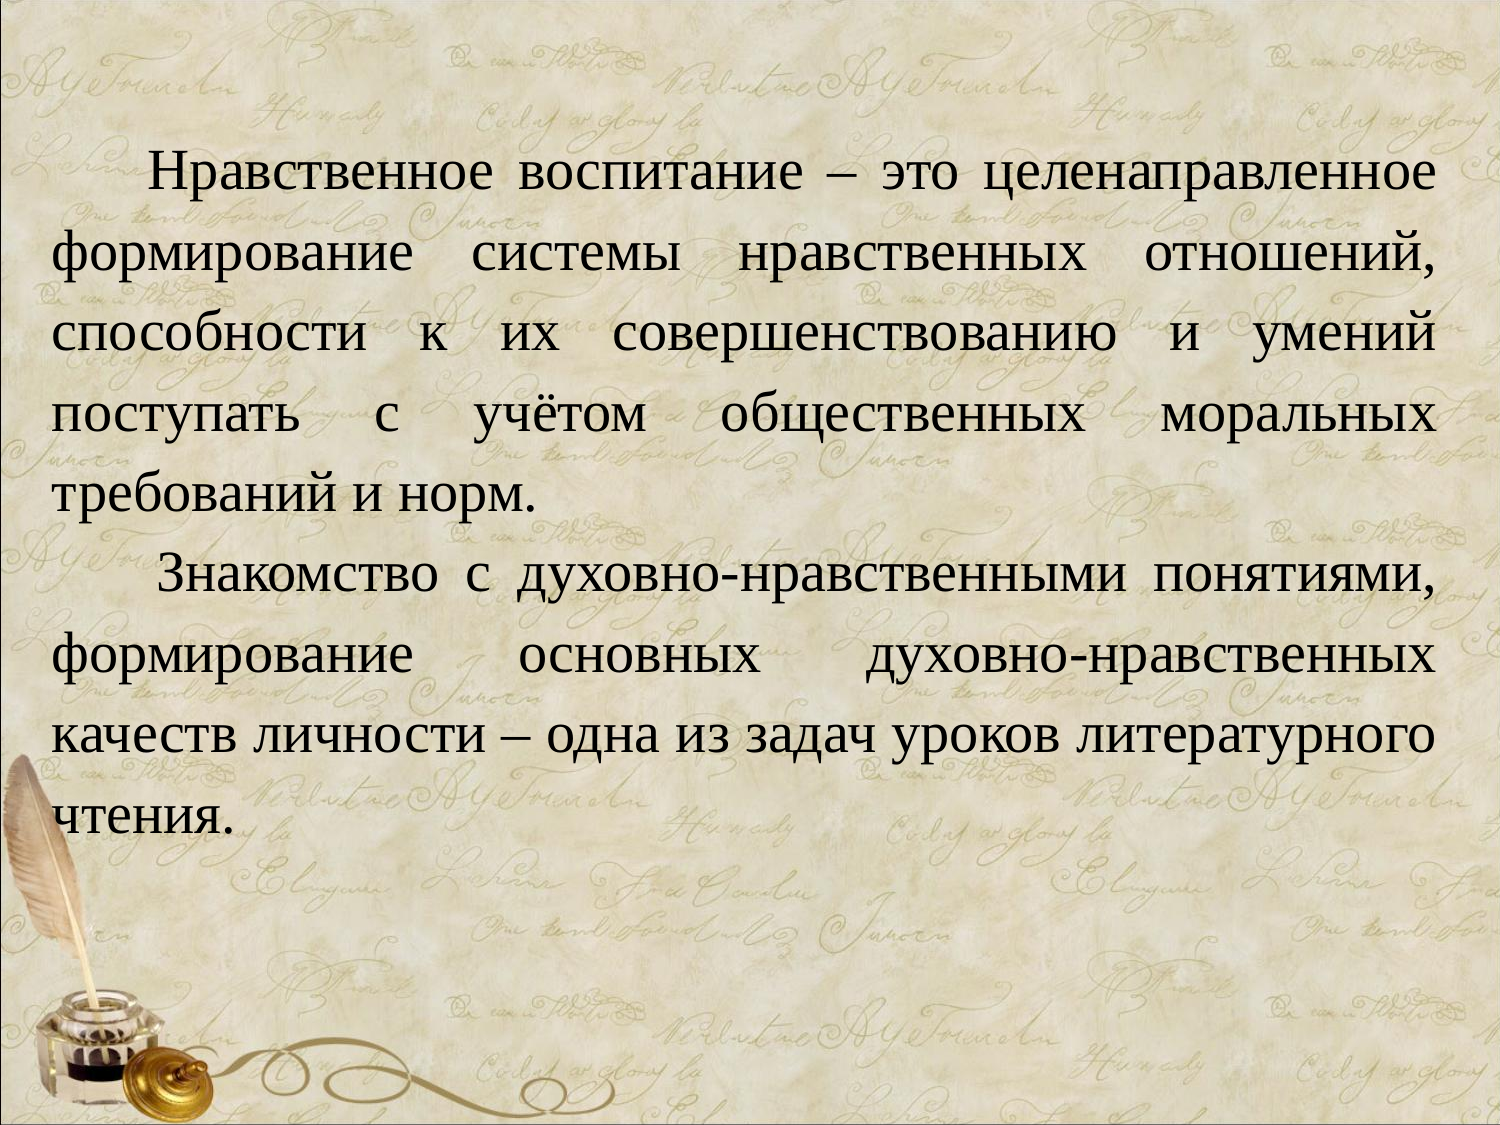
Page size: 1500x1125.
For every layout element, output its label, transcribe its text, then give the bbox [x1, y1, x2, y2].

picture [0, 0, 1500, 1125]
text_box Нравственное воспитание – это целенаправленное формирование системы нравственных отношений, способности к их совершенствованию и умений поступать с учётом общественных моральных требований и норм. Знакомство с духовно-нравственными понятиями, формирование основных духовно-нравственных качеств личности – одна из задач уроков литературного чтения. [37, 113, 1453, 853]
